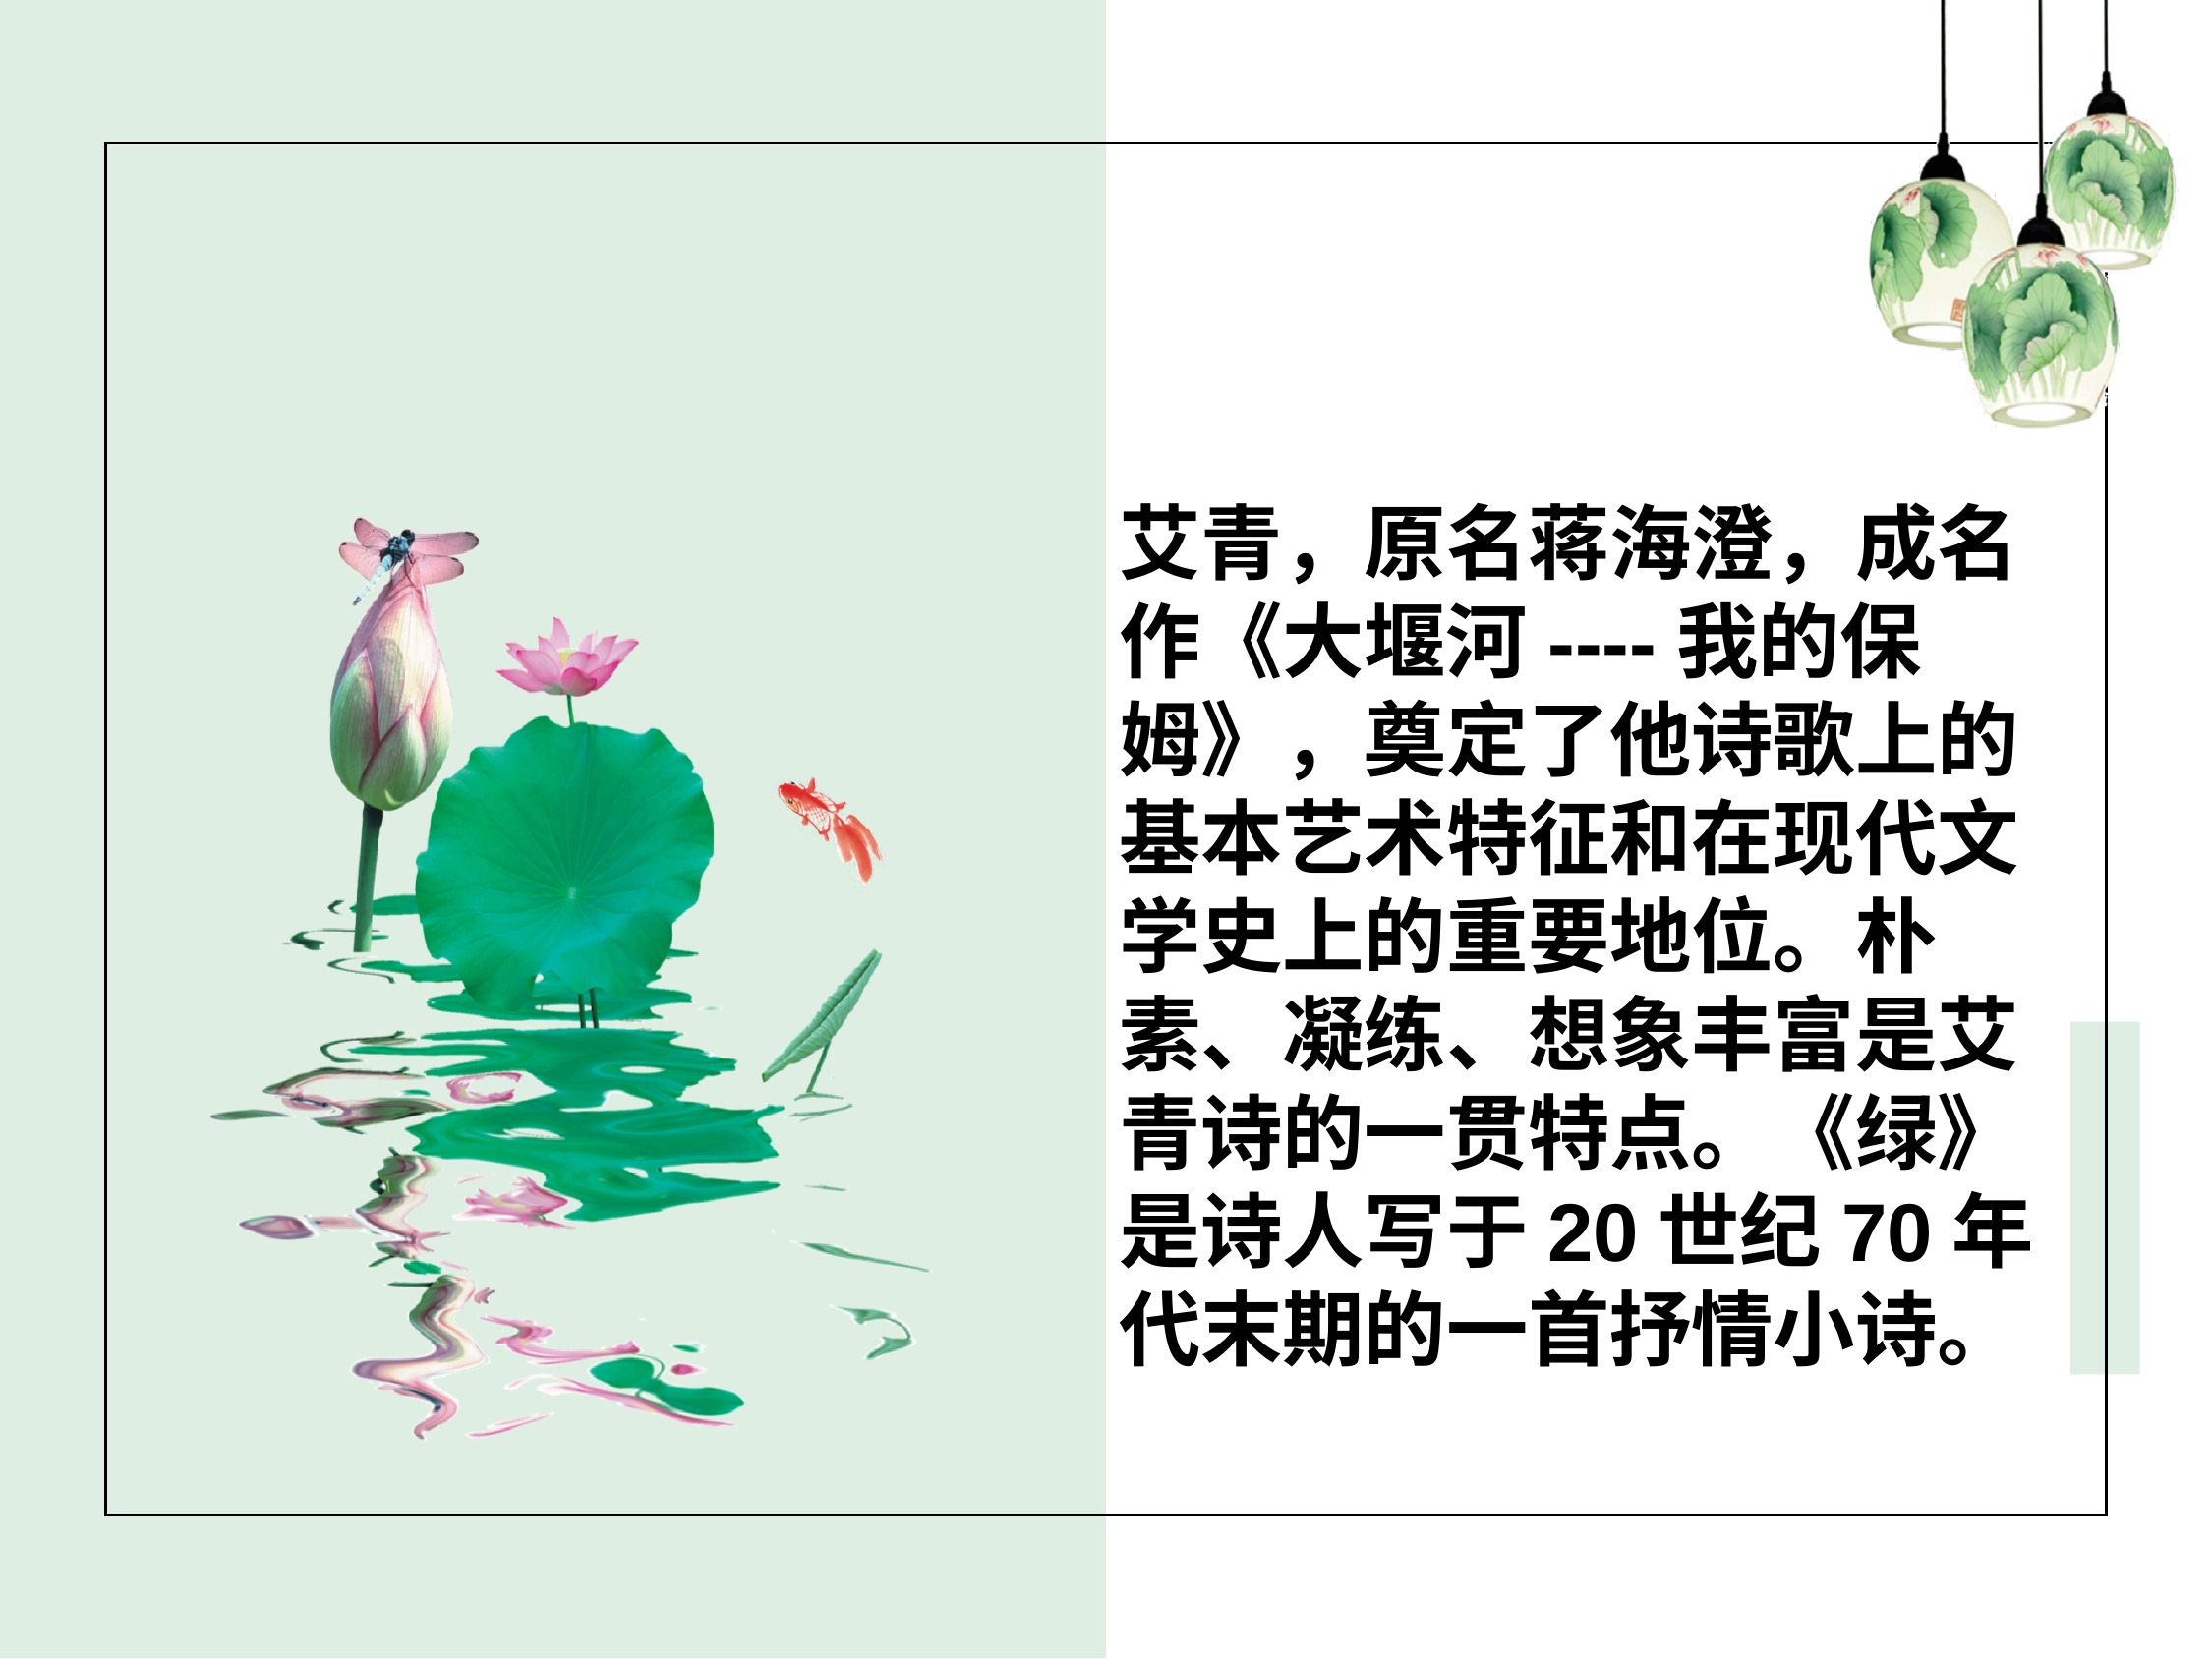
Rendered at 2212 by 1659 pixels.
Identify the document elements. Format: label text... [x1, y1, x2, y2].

picture [105, 456, 987, 1587]
picture [1866, 0, 2179, 434]
text_box 艾青，原名蒋海澄，成名作《大堰河----我的保姆》，奠定了他诗歌上的基本艺术特征和在现代文学史上的重要地位。朴素、凝练、想象丰富是艾青诗的一贯特点。《绿》是诗人写于20世纪70年代末期的一首抒情小诗。 [1104, 485, 2112, 1384]
